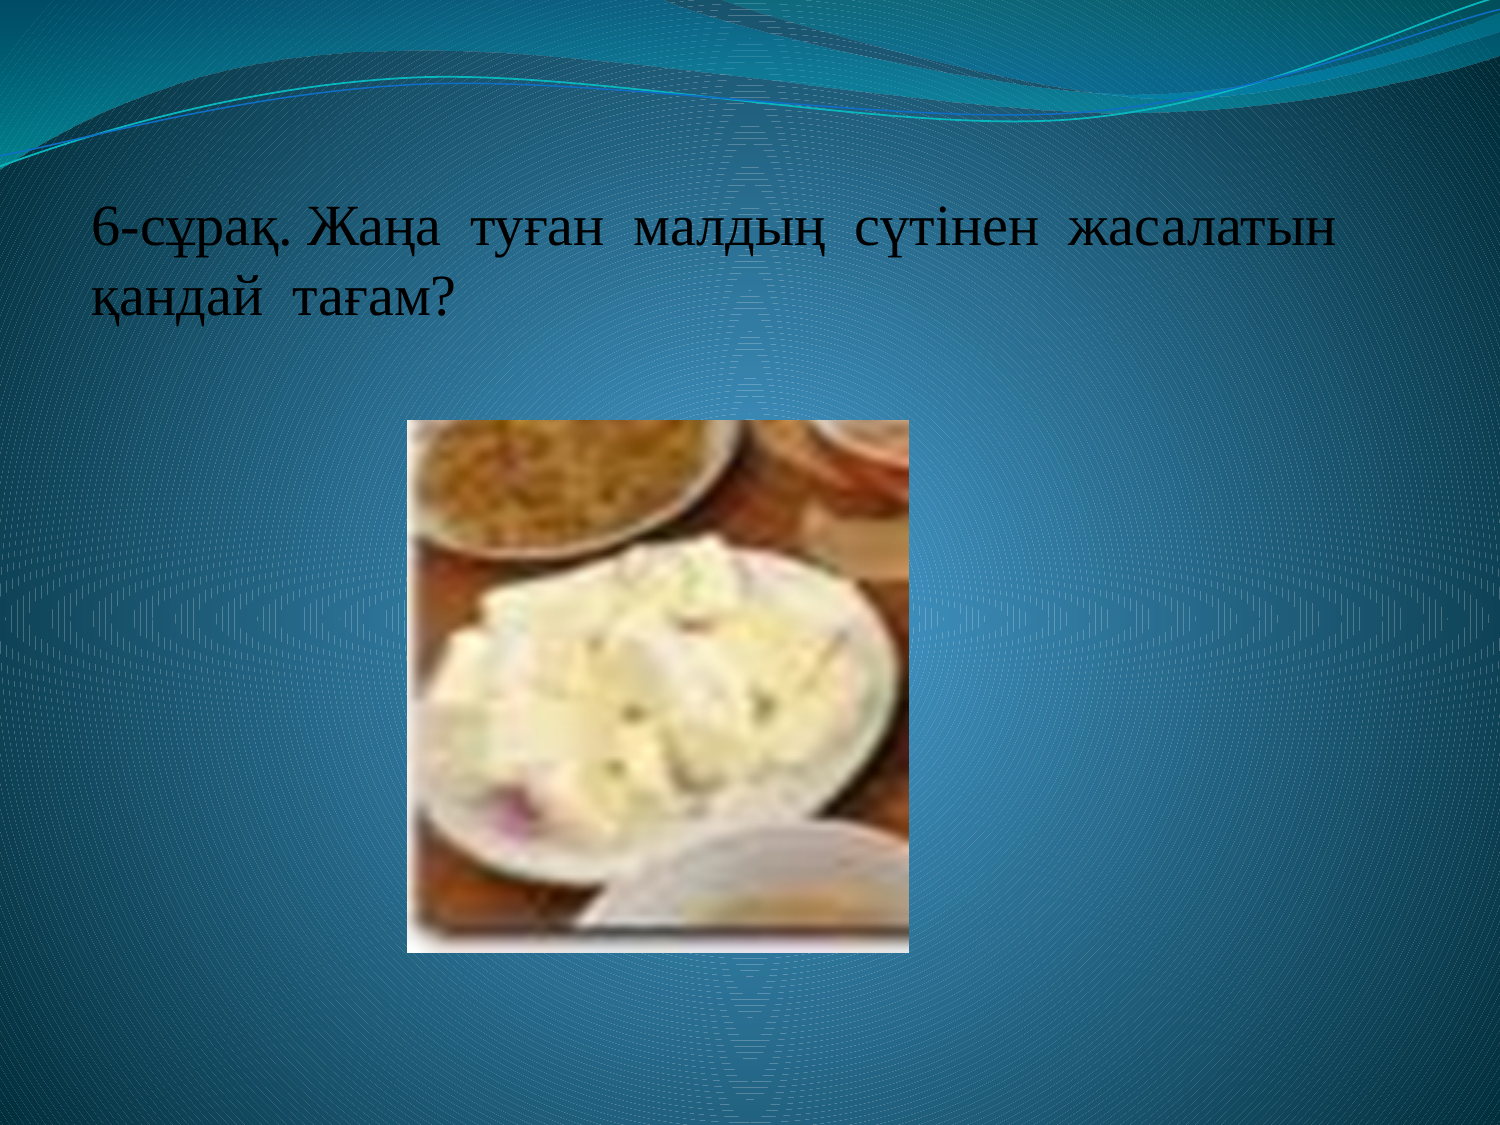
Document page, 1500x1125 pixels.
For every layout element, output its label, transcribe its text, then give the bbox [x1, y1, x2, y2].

text_box 6-сұрақ. Жаңа туған малдың сүтінен жасалатын қандай тағам? [76, 179, 1412, 335]
picture [407, 420, 909, 953]
